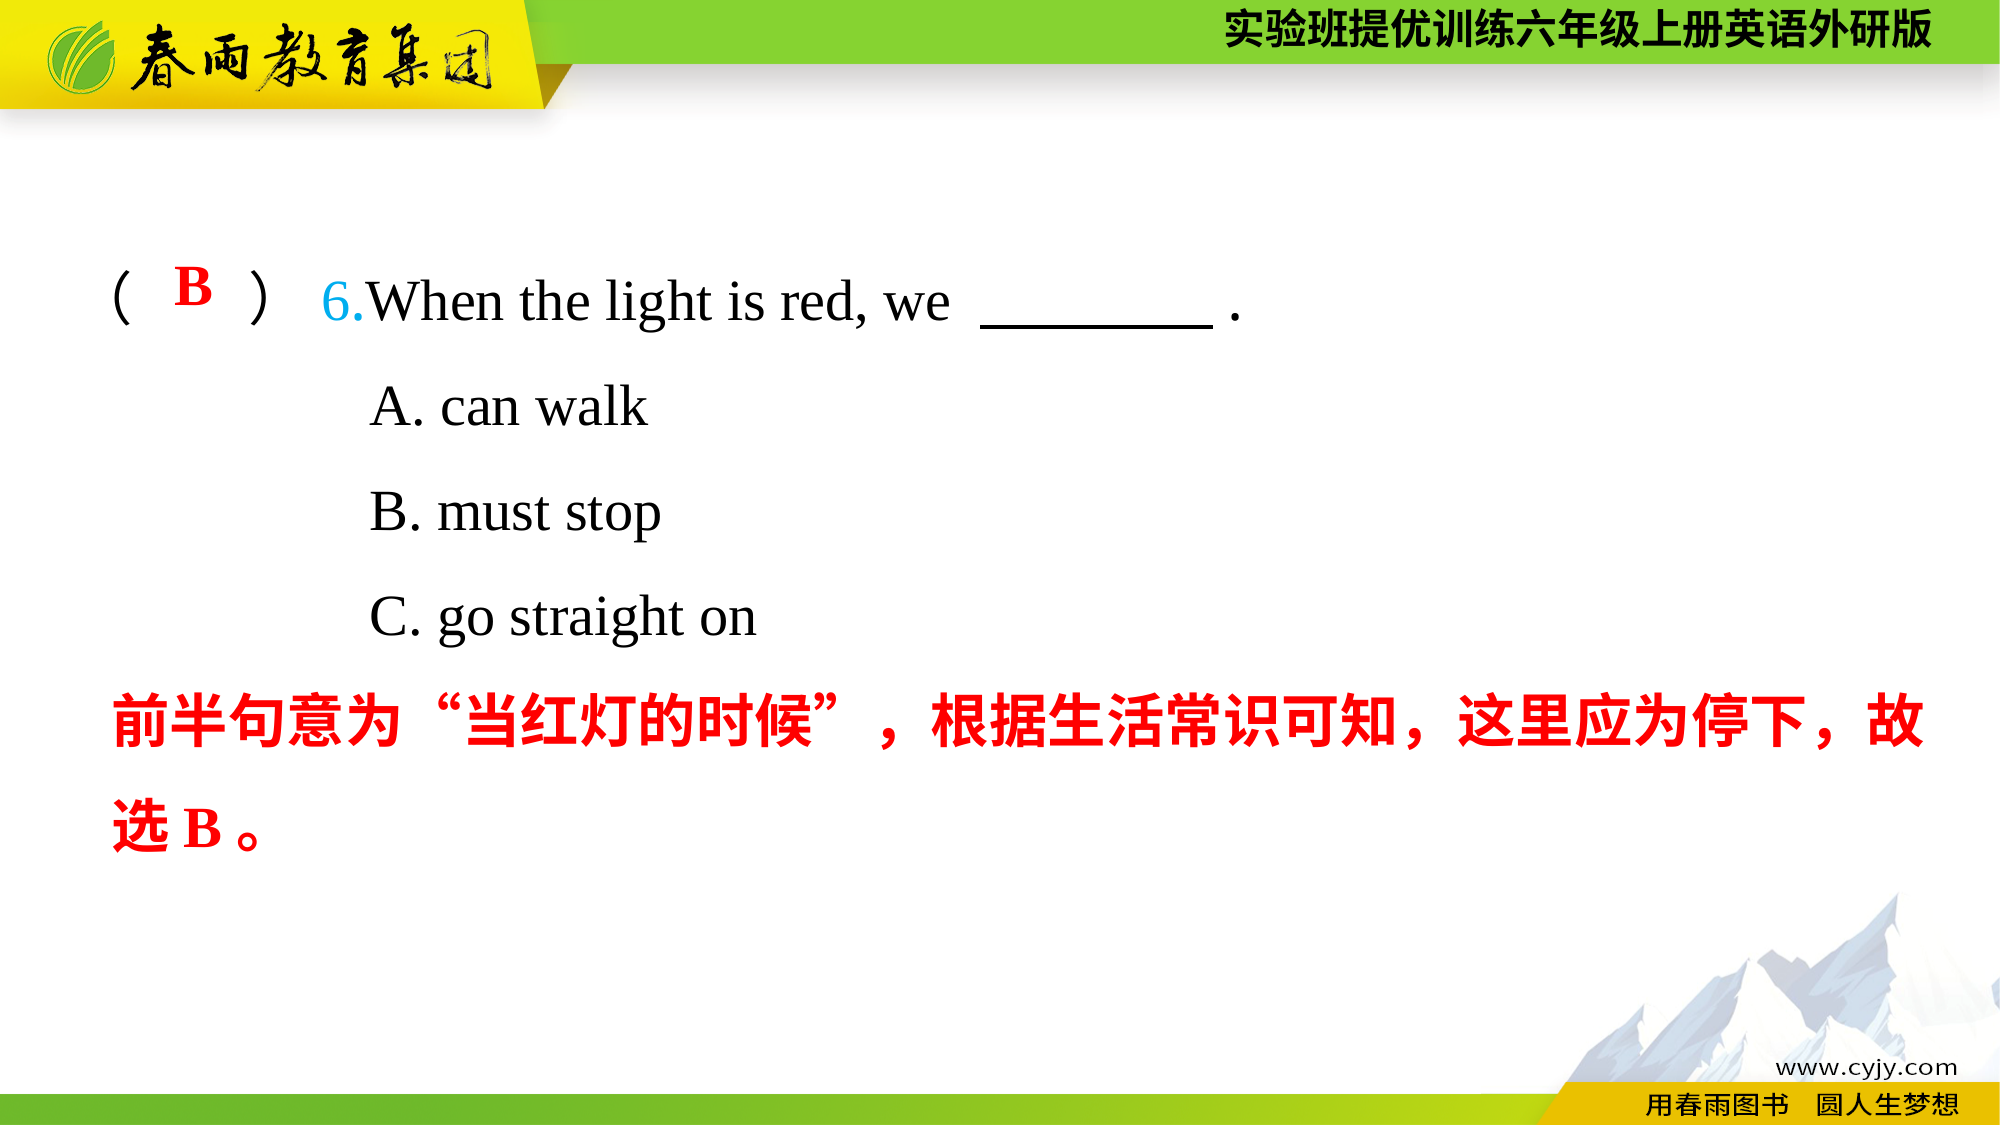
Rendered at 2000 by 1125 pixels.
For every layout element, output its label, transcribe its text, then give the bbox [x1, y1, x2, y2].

text_box 前半句意为“当红灯的时候”，根据生活常识可知，这里应为停下，故选B。 [96, 641, 1941, 867]
list （ ）6.When the light is red, we . A. can walk B. must stop C. go straight on [59, 219, 1944, 647]
picture [0, 0, 2000, 1125]
text_box B [159, 239, 221, 325]
